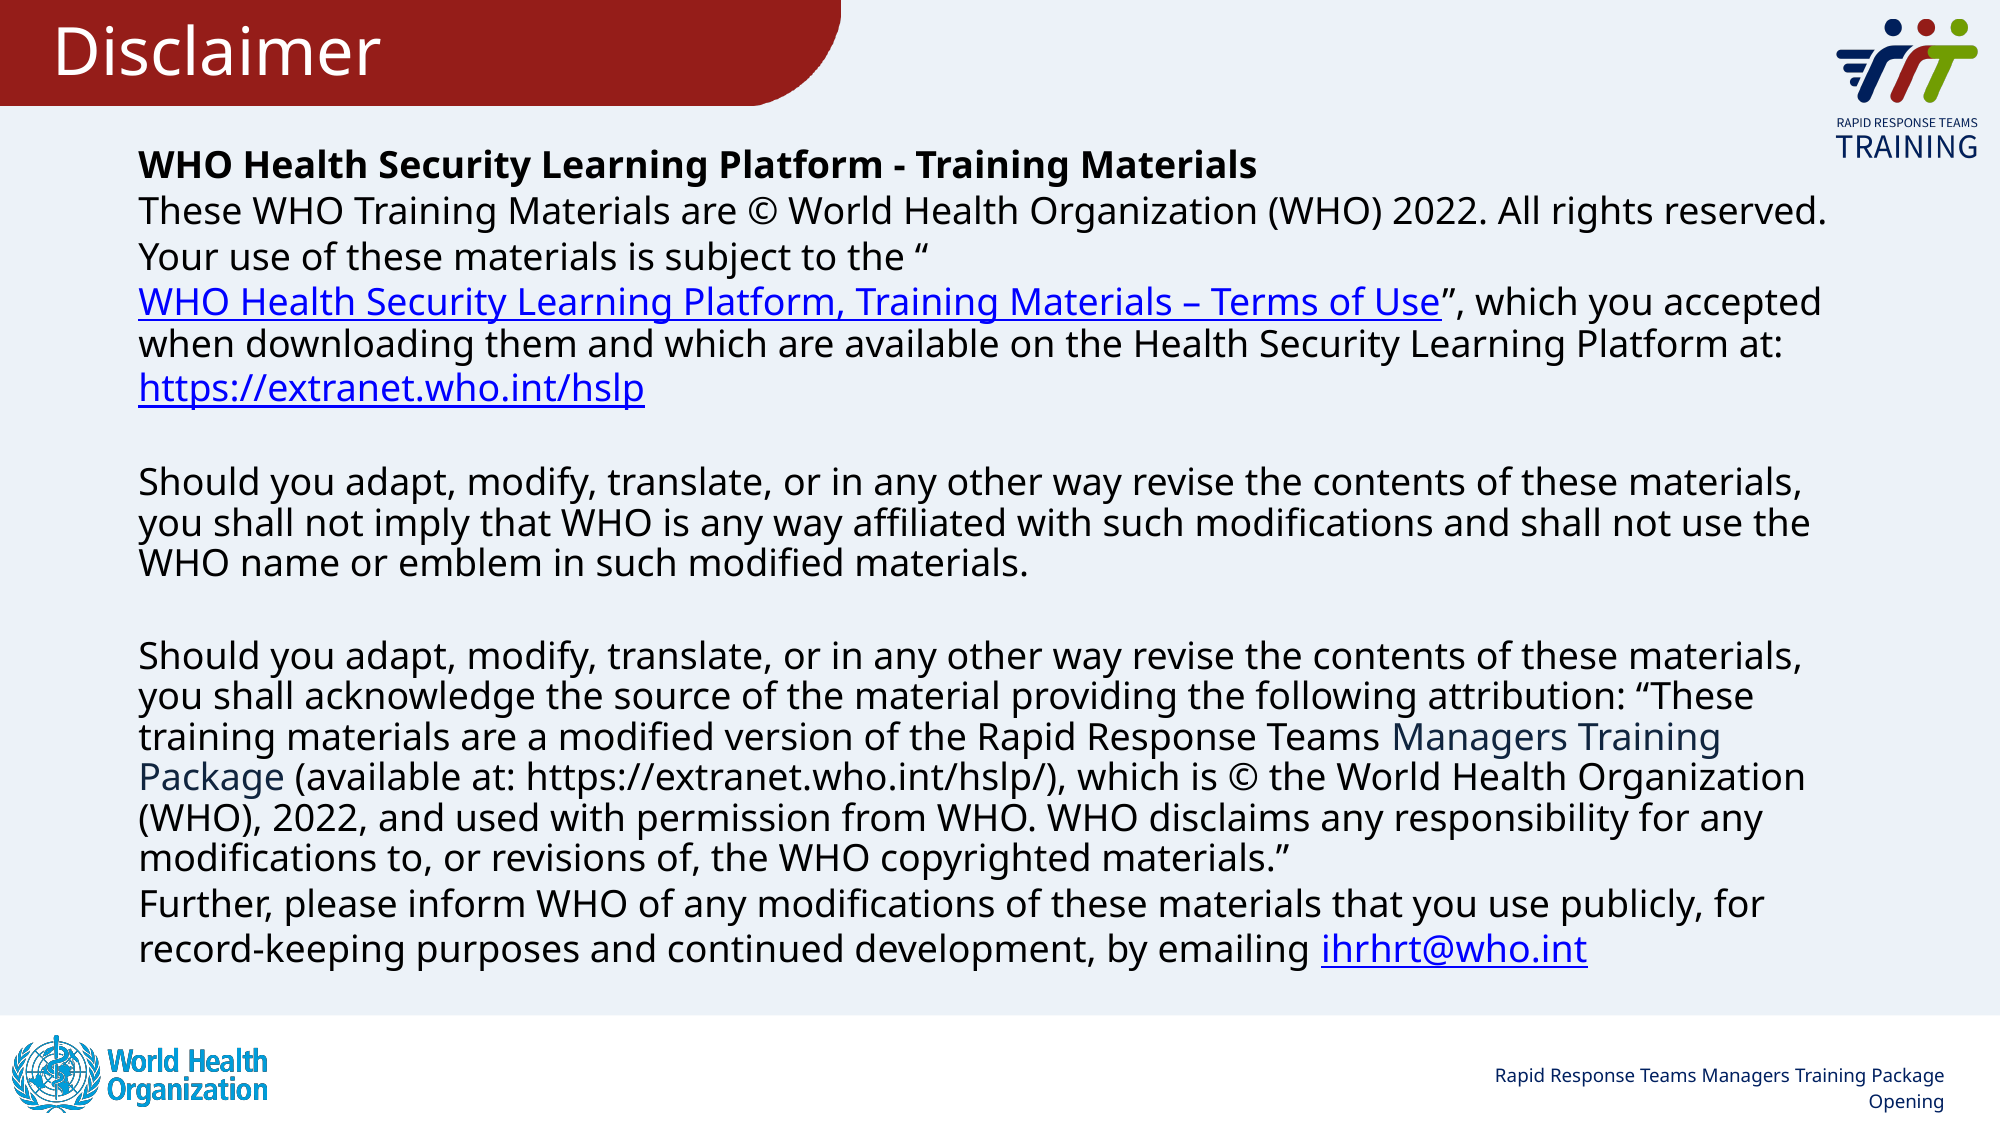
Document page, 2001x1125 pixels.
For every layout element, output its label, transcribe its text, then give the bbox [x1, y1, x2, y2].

picture [1835, 19, 1978, 167]
picture [40, 1062, 47, 1070]
picture [36, 1088, 78, 1105]
picture [46, 1056, 54, 1062]
picture [30, 1083, 37, 1091]
picture [34, 1054, 43, 1078]
list WHO Health Security Learning Platform - Training Materials​ These WHO Training Materials are © World Health Organization (WHO) 2022. All rights reserved.​ Your use of these materials is subject to the “WHO Health Security Learning Platform, Training Materials – Terms of Use”, which you accepted when downloading them and which are available on the Health Security Learning Platform at: https://extranet.who.int/hslp ​ ​ Should you adapt, modify, translate, or in any other way revise the contents of these materials, you shall not imply that WHO is any way affiliated with such modifications and shall not use the WHO name or emblem in such modified materials. ​ ​ Should you adapt, modify, translate, or in any other way revise the contents of these materials, you shall acknowledge the source of the material providing the following attribution: “These training materials are a modified version of the Rapid Response Teams Managers Training Package (available at: https://extranet.who.int/hslp/), which is © the World Health Organization (WHO), 2022, and used with permission from WHO. WHO disclaims any responsibility for any modifications to, or revisions of, the WHO copyrighted materials.” ​ Further, please inform WHO of any modifications of these materials that you use publicly, for record-keeping purposes and continued development, by emailing ihrhrt@who.int​ [130, 137, 1846, 993]
picture [22, 1062, 26, 1077]
picture [24, 1054, 36, 1087]
picture [0, 0, 841, 106]
picture [12, 1035, 54, 1068]
picture [12, 1083, 48, 1113]
picture [50, 1108, 62, 1113]
picture [71, 1053, 90, 1091]
picture [59, 1035, 267, 1113]
